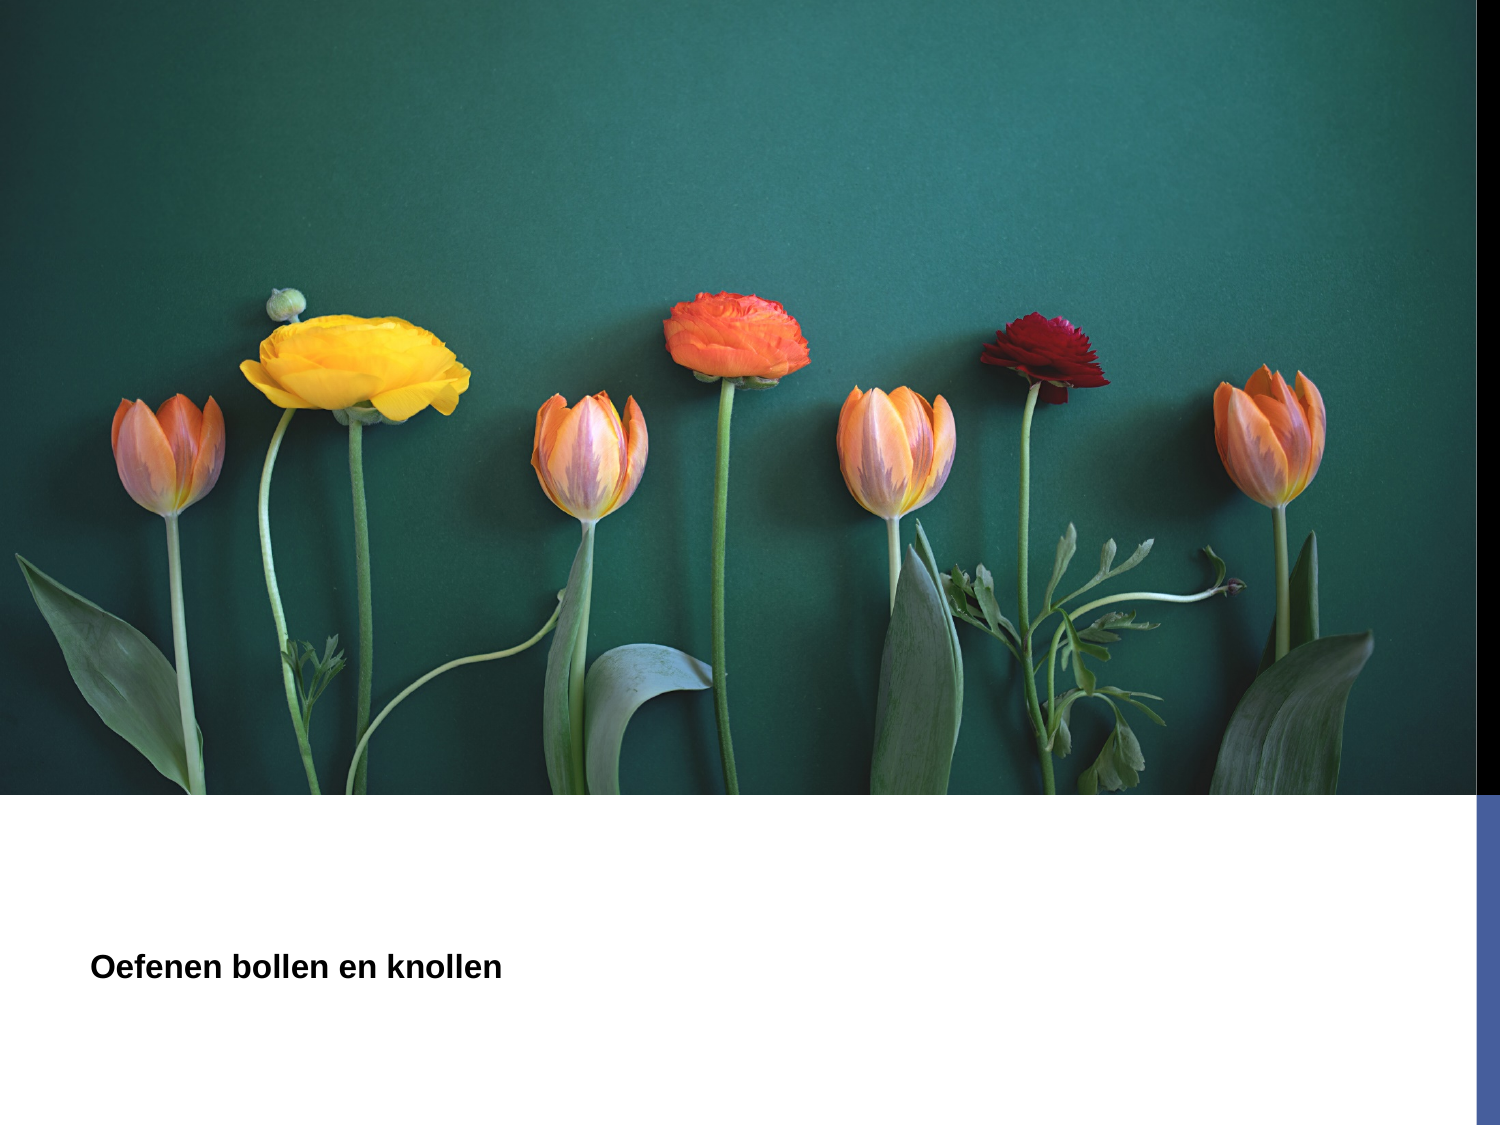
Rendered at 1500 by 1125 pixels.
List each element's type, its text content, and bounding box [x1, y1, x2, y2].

list Oefenen bollen en knollen [75, 937, 1413, 1013]
picture [0, 0, 1477, 796]
